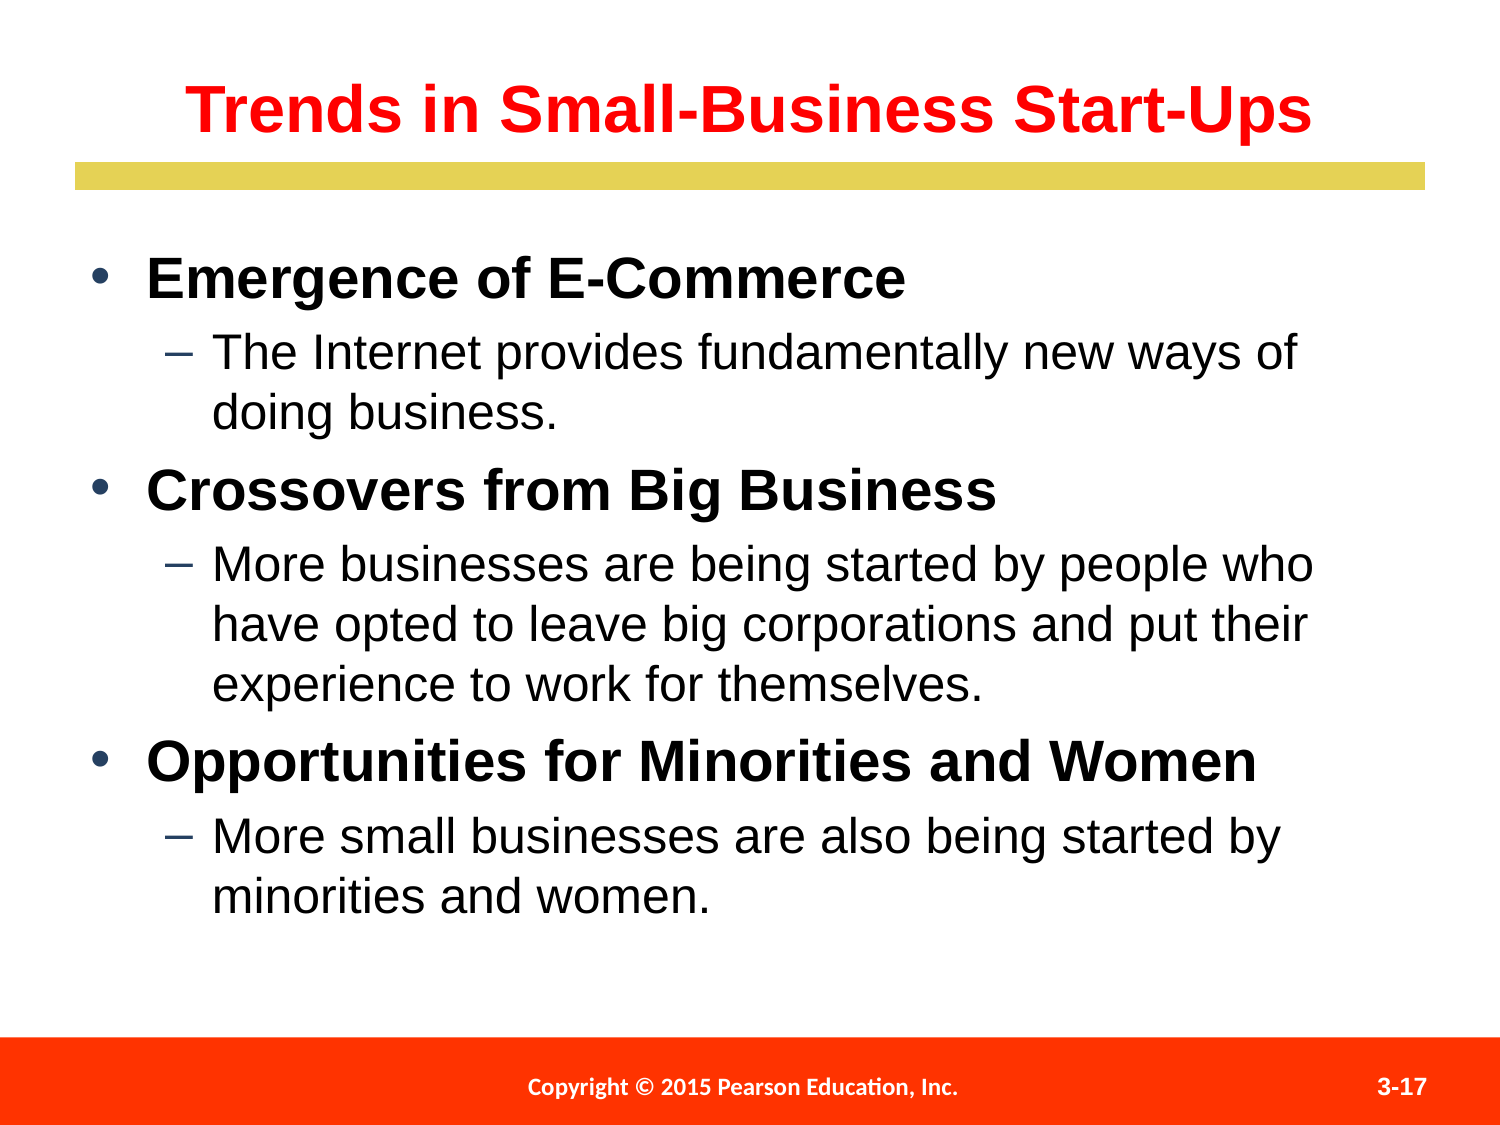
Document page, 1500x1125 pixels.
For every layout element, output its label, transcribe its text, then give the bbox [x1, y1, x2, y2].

list Emergence of E-Commerce The Internet provides fundamentally new ways of doing business. Crossovers from Big Business More businesses are being started by people who have opted to leave big corporations and put their experience to work for themselves. Opportunities for Minorities and Women More small businesses are also being started by minorities and women. [74, 232, 1426, 1026]
title Trends in Small-Business Start-Ups [74, 12, 1426, 201]
